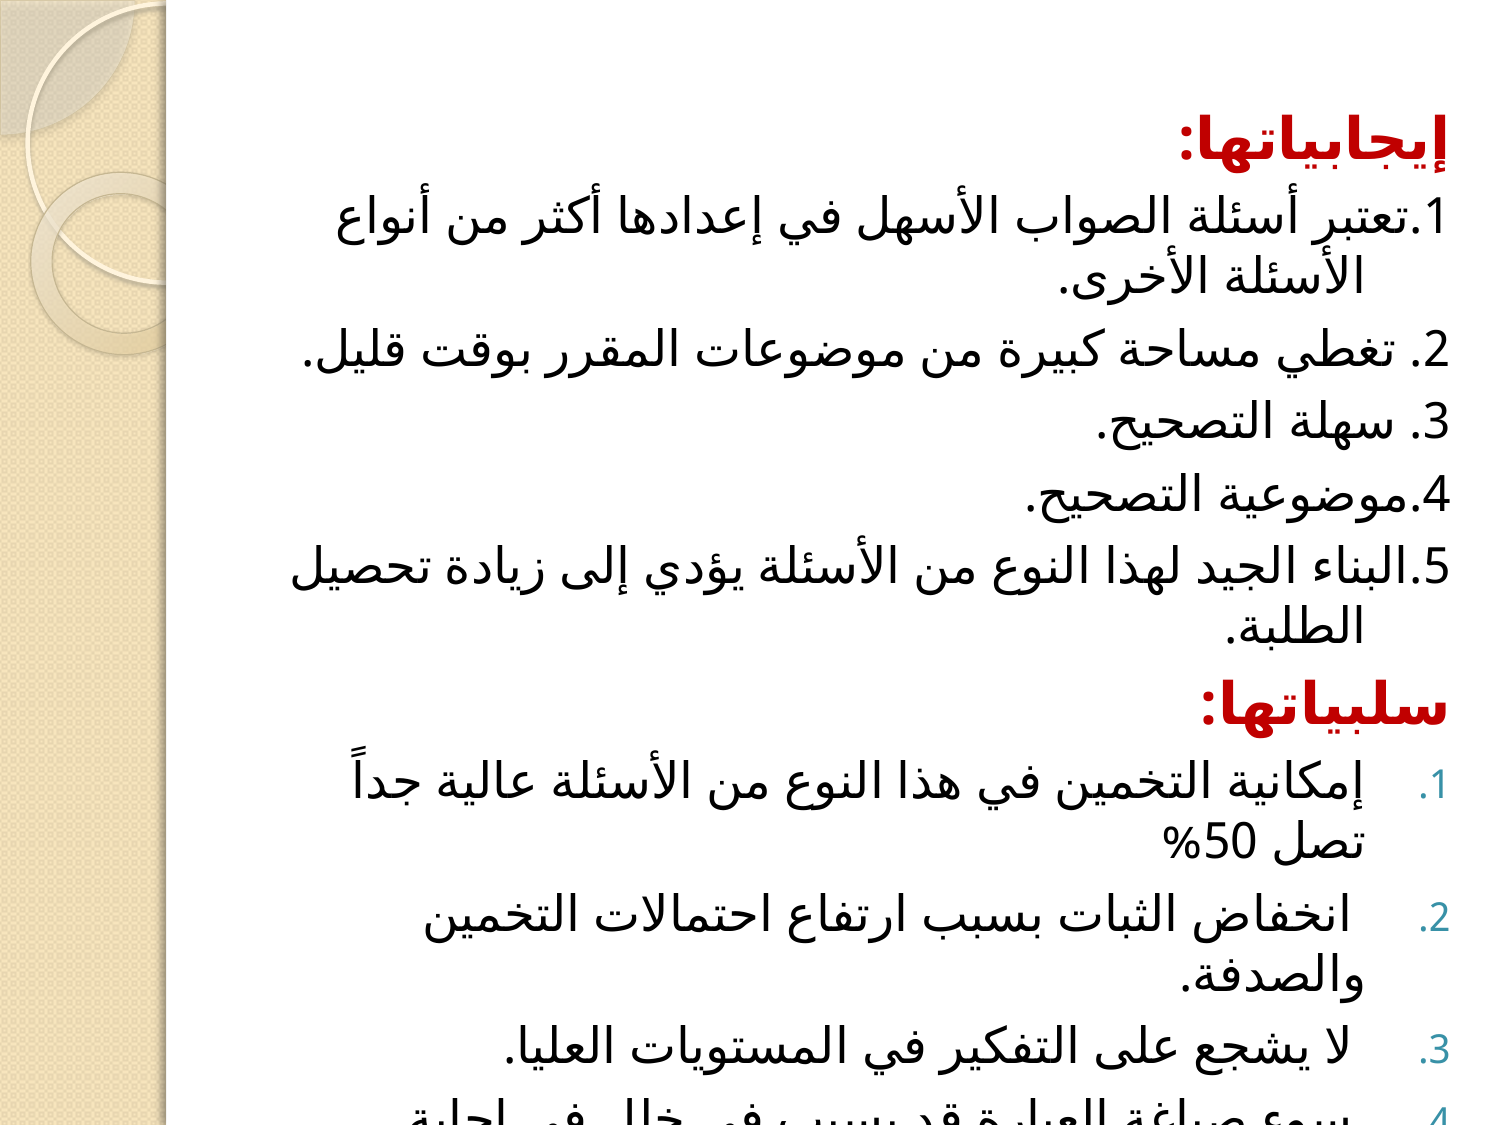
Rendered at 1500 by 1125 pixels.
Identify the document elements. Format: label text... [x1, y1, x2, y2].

list إيجابياتها: 1.تعتبر أسئلة الصواب الأسهل في إعدادها أكثر من أنواع الأسئلة الأخرى. 2. تغطي مساحة كبيرة من موضوعات المقرر بوقت قليل. 3. سهلة التصحيح. 4.موضوعية التصحيح. 5.البناء الجيد لهذا النوع من الأسئلة يؤدي إلى زيادة تحصيل الطلبة. سلبياتها: إمكانية التخمين في هذا النوع من الأسئلة عالية جداً تصل 50% انخفاض الثبات بسبب ارتفاع احتمالات التخمين والصدفة. لا يشجع على التفكير في المستويات العليا. سوء صياغة العبارة قد يسبب في خلل في إجابة وتحصيل الطالب. [235, 93, 1466, 1025]
